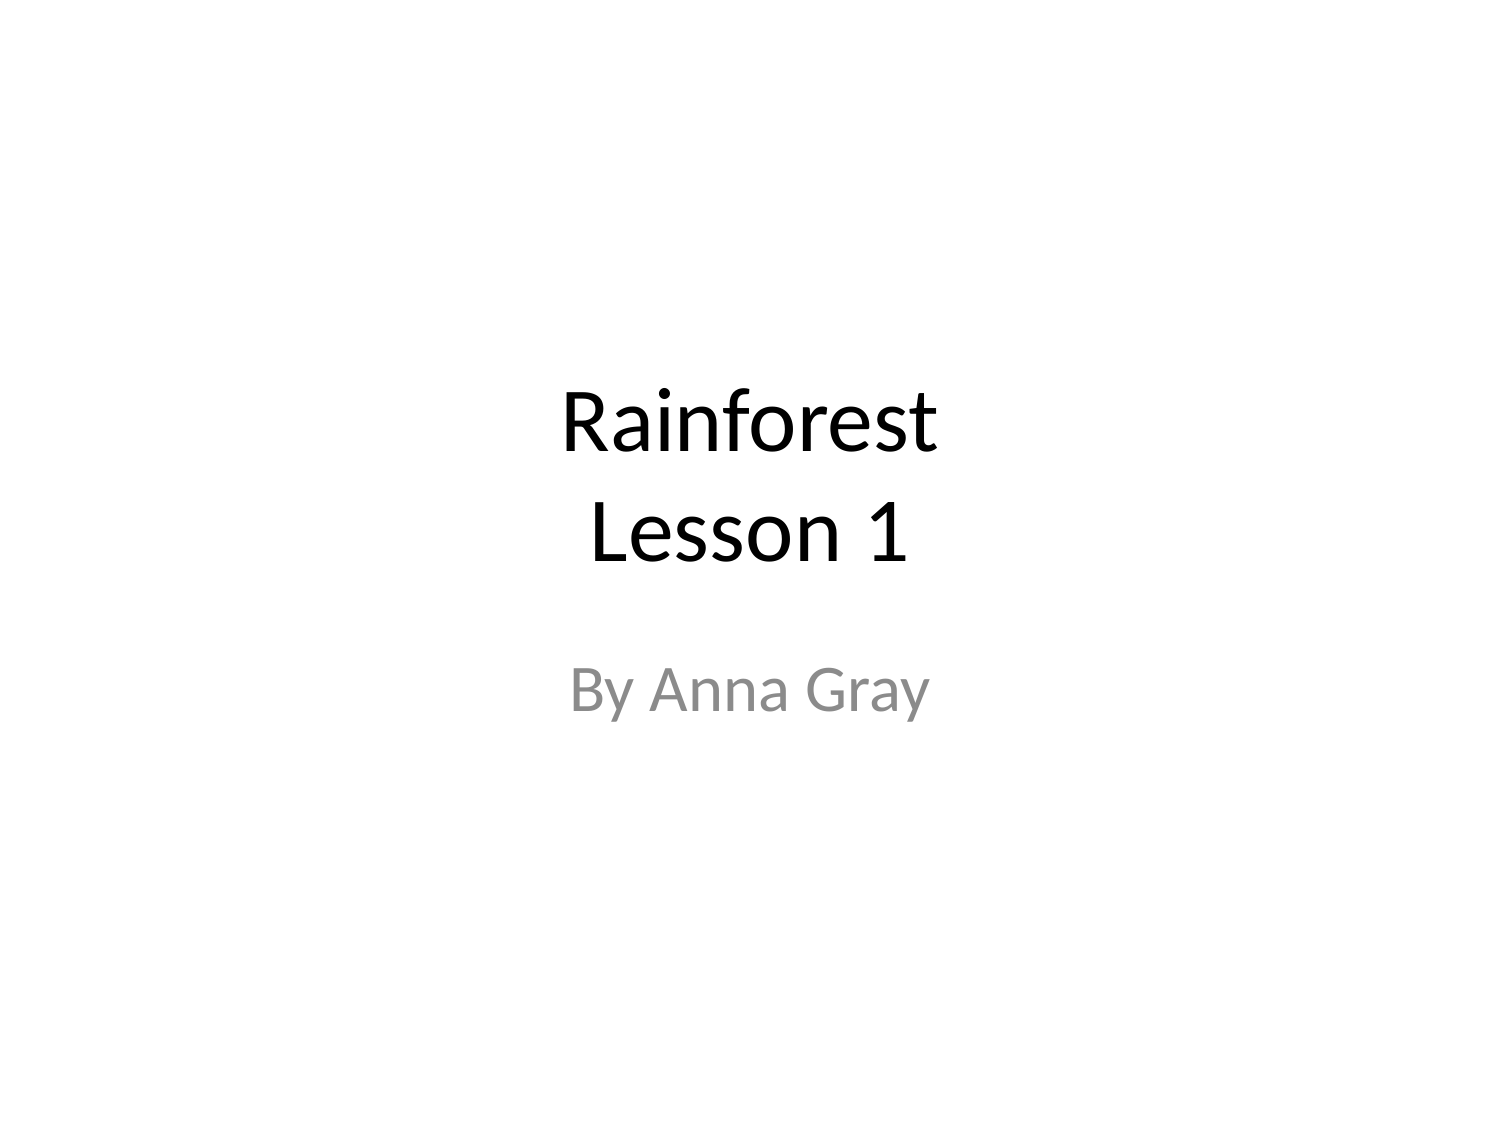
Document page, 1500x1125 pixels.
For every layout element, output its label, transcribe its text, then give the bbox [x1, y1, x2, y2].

title Rainforest Lesson 1 [112, 349, 1388, 591]
subtitle By Anna Gray [225, 637, 1275, 925]
